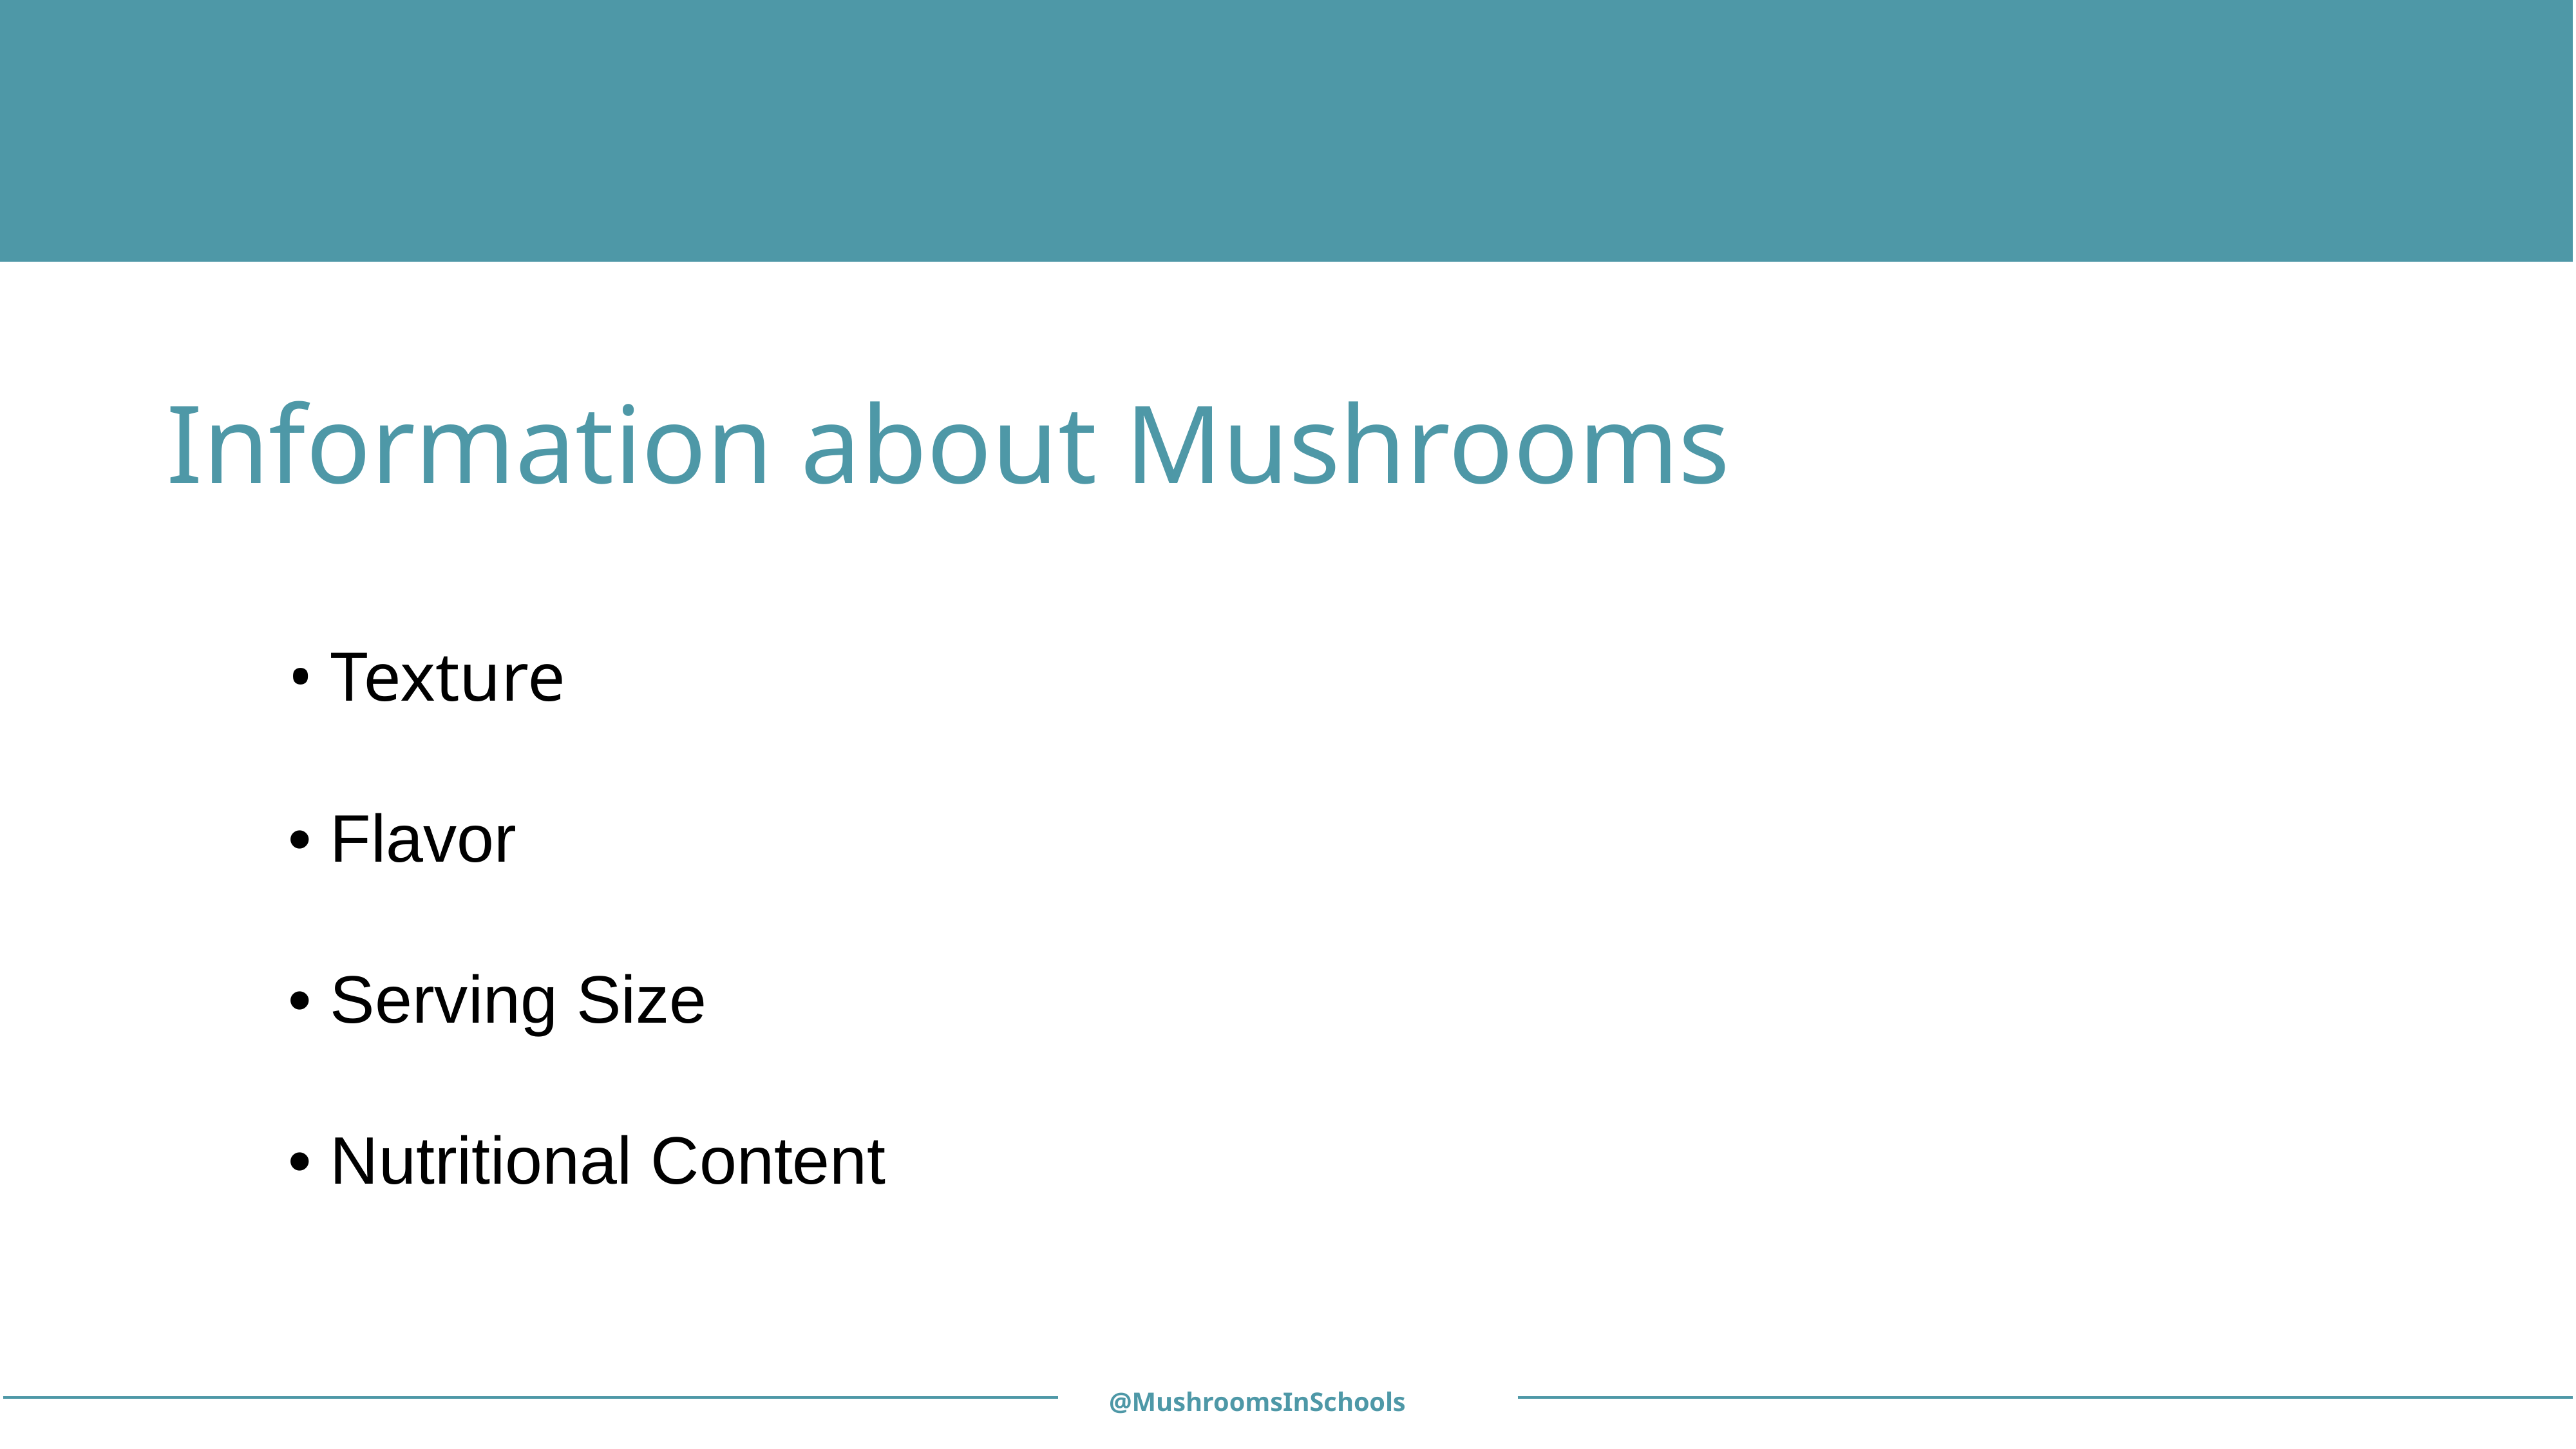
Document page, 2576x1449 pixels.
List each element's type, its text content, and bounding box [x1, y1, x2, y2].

text_box @MushroomsInSchools [1103, 1359, 1473, 1423]
text_box [0, 0, 2573, 262]
text_box Information about Mushrooms [161, 370, 1741, 510]
text_box • Texture • Flavor • Serving Size • Nutritional Content [283, 628, 2081, 1203]
